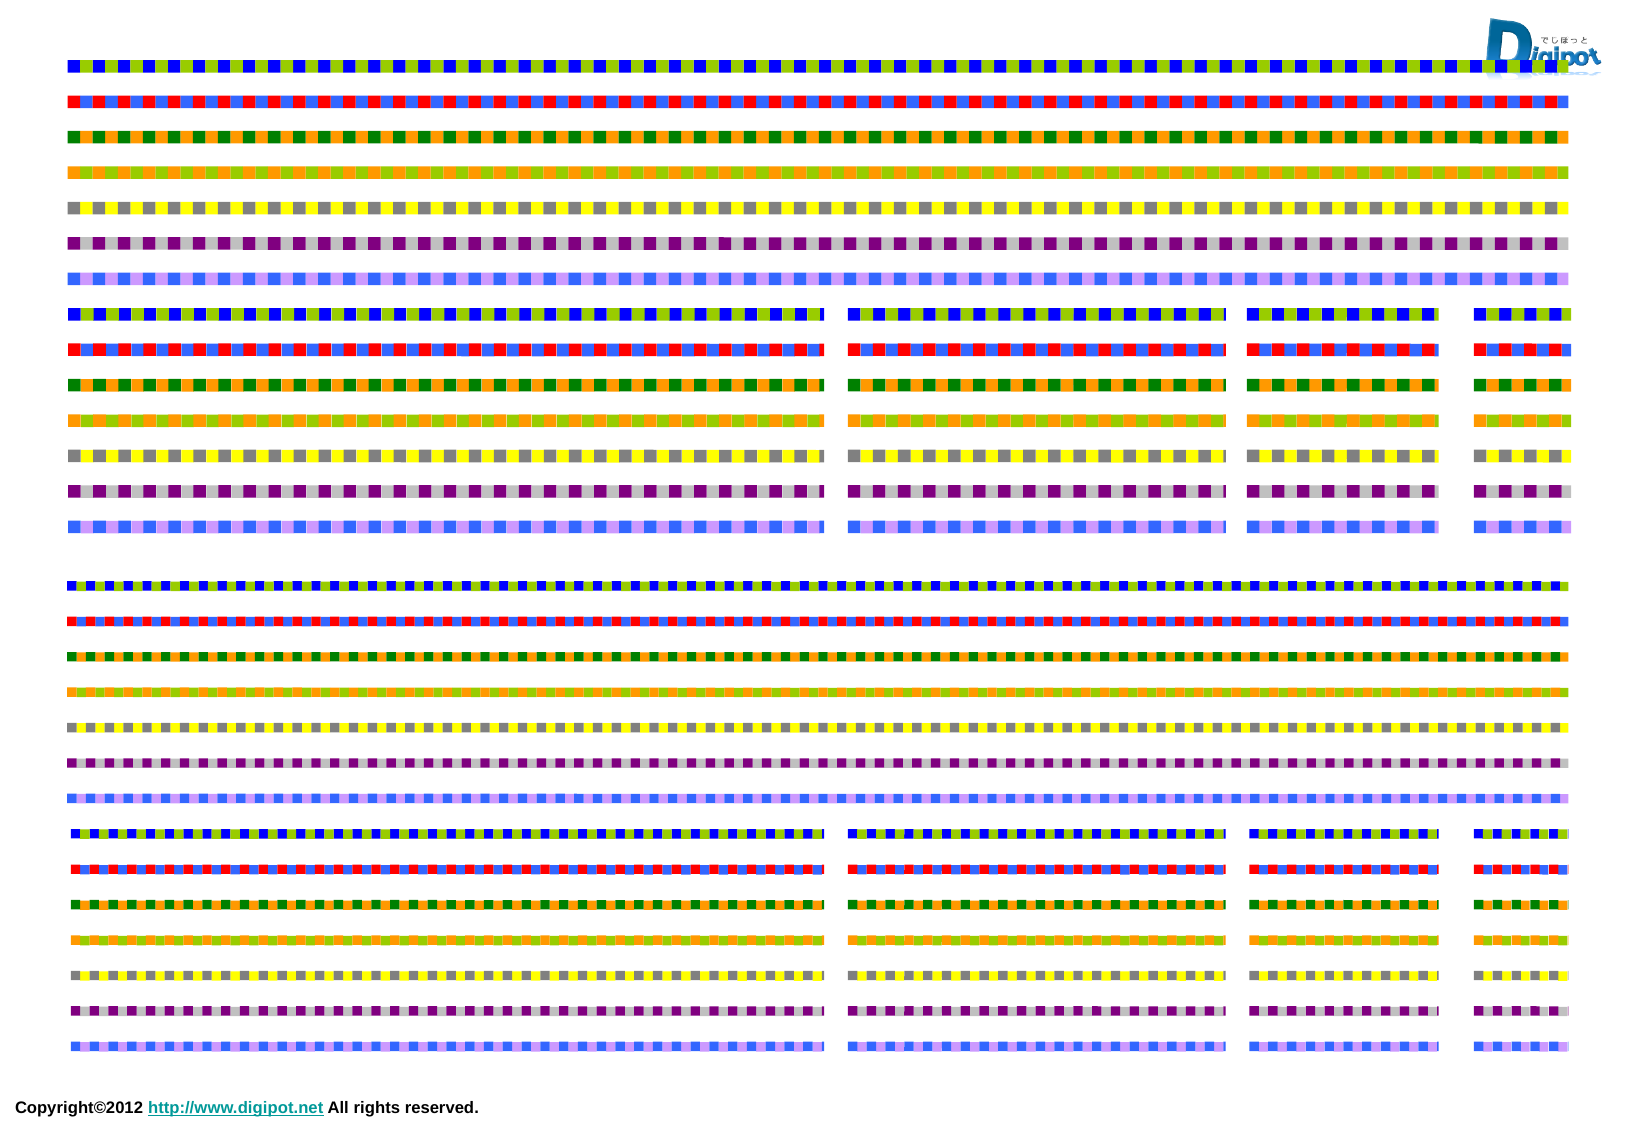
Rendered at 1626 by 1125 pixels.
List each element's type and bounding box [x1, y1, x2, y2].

picture [1485, 18, 1602, 82]
